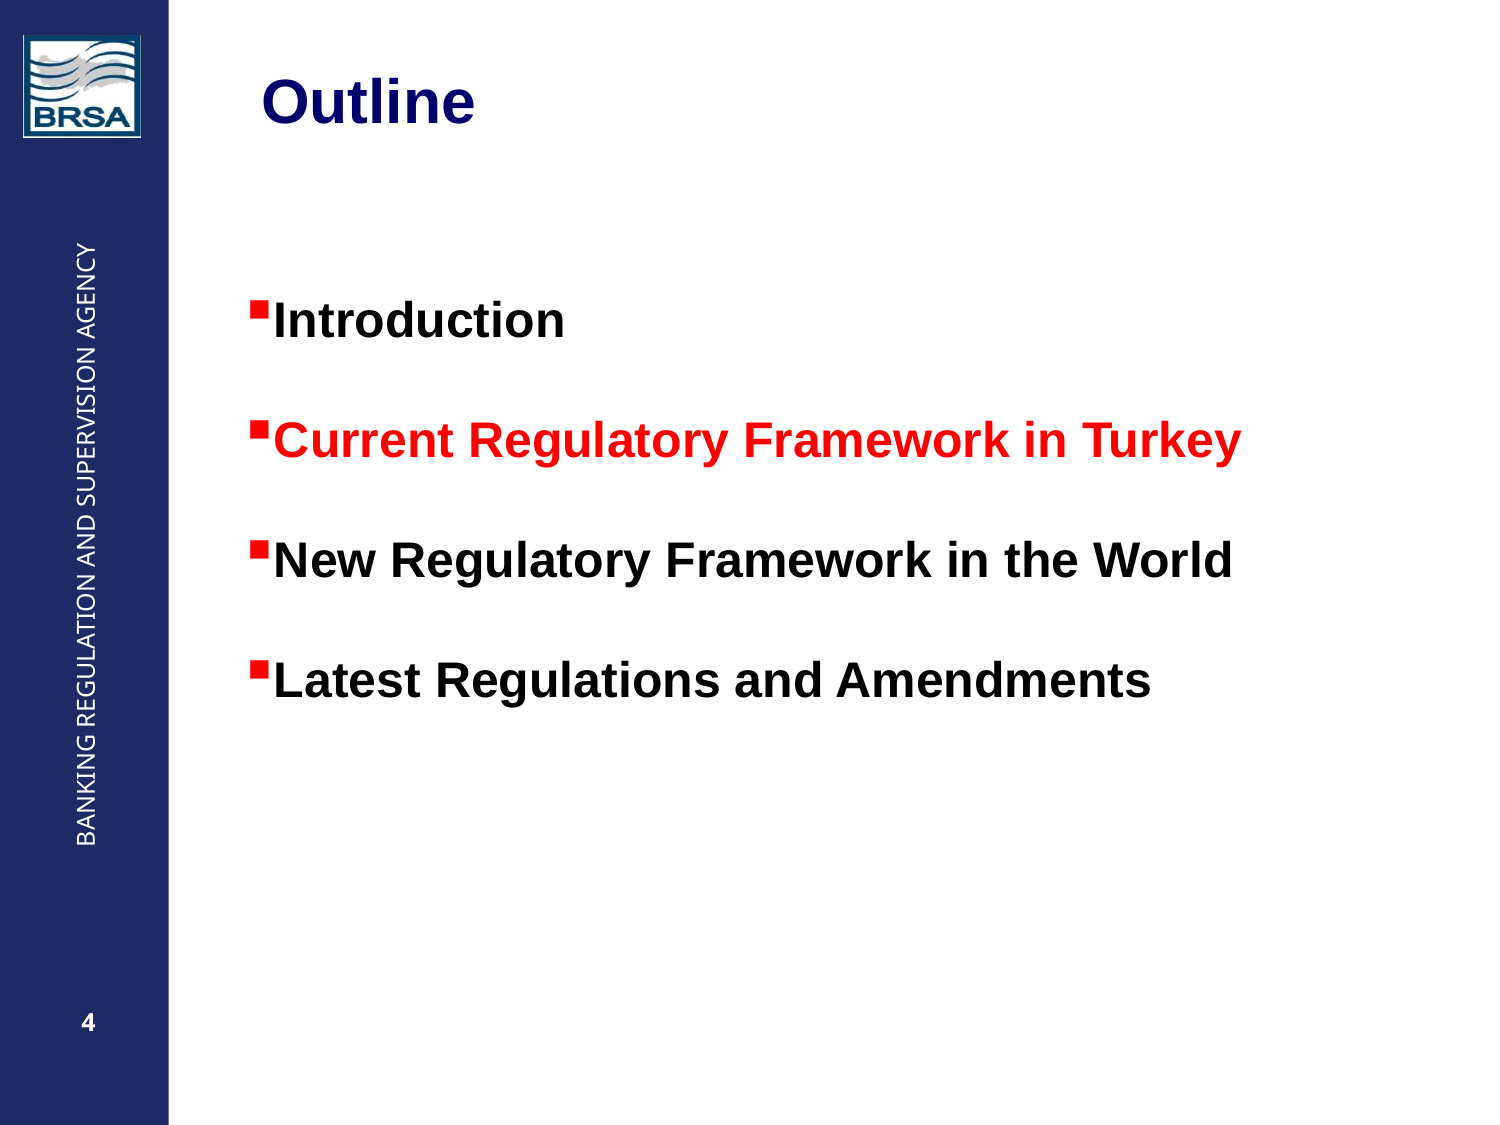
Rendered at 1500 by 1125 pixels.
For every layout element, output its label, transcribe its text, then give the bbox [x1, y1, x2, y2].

title Outline [245, 34, 1442, 163]
picture [23, 35, 141, 138]
list Introduction Current Regulatory Framework in Turkey New Regulatory Framework in the World Latest Regulations and Amendments [229, 219, 1306, 1006]
